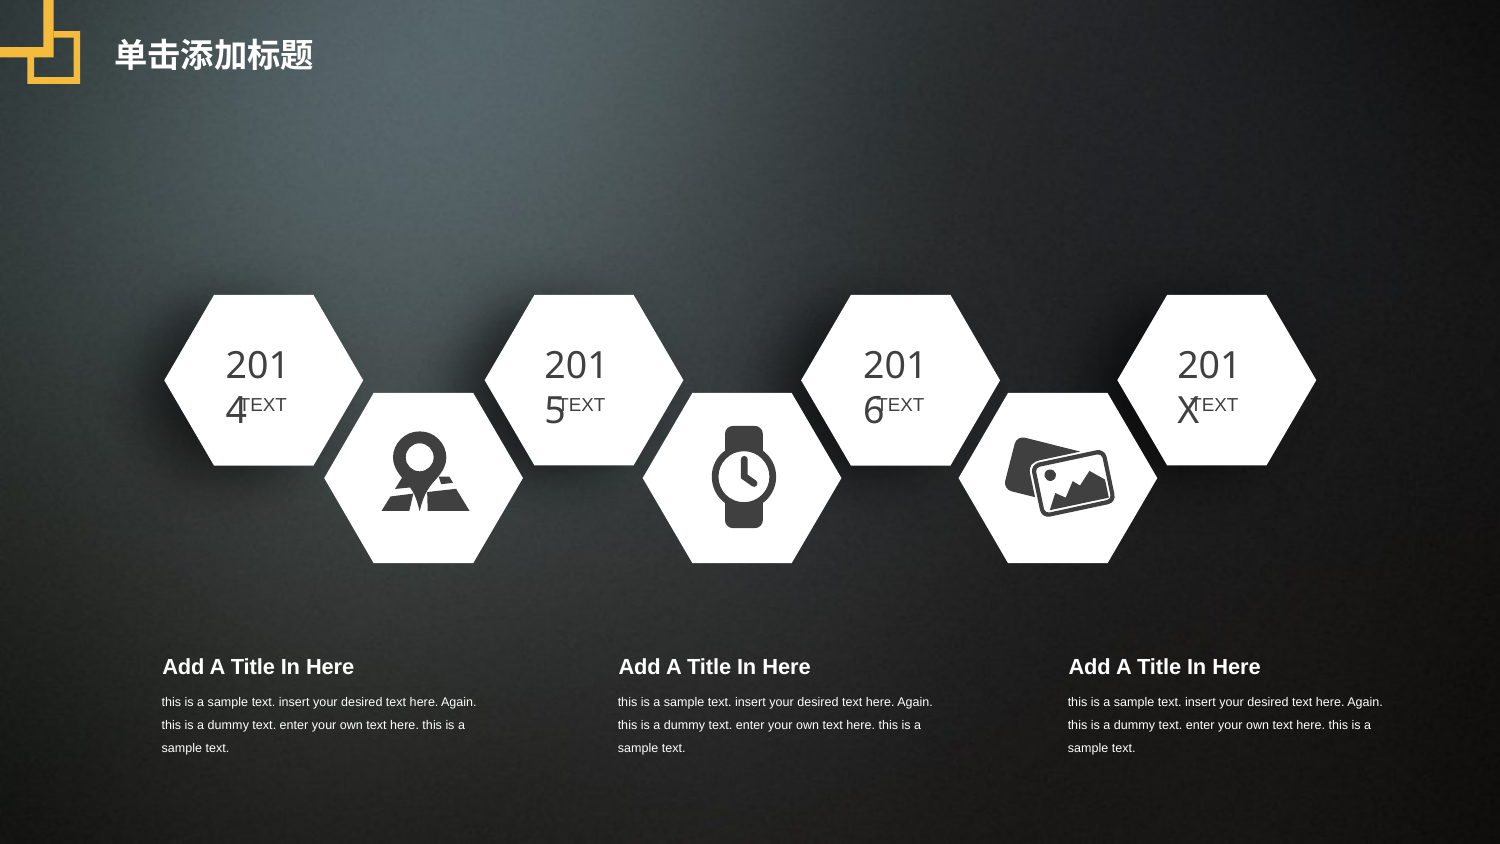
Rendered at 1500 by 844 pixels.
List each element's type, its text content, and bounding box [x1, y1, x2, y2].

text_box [958, 392, 1158, 564]
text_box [529, 333, 636, 424]
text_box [848, 333, 955, 424]
text_box 单击添加标题 [99, 26, 358, 82]
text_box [0, 1, 82, 82]
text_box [146, 646, 512, 764]
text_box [1162, 333, 1269, 424]
text_box [801, 294, 1001, 466]
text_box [324, 392, 523, 564]
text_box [603, 646, 969, 764]
text_box [484, 294, 684, 466]
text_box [642, 392, 842, 564]
text_box [164, 294, 364, 466]
text_box [1117, 294, 1317, 466]
picture [0, 0, 1500, 844]
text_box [1053, 646, 1419, 764]
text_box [210, 333, 318, 424]
